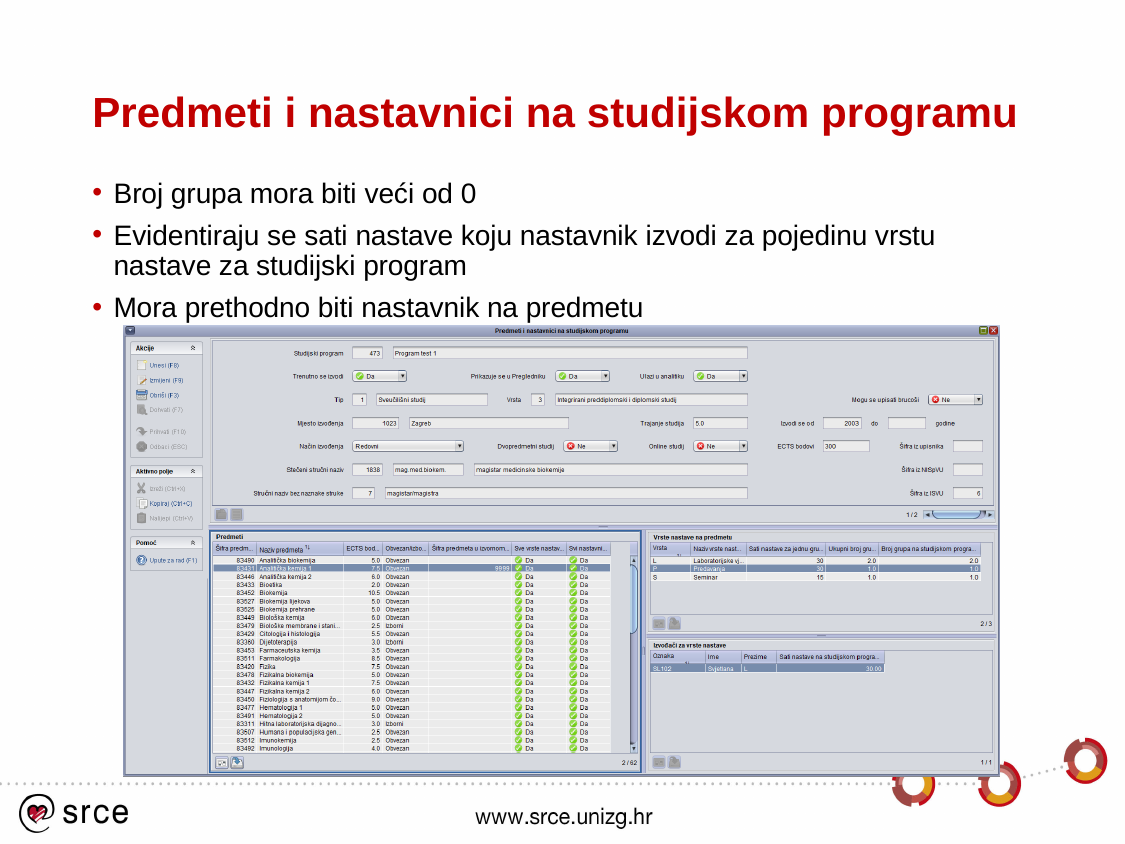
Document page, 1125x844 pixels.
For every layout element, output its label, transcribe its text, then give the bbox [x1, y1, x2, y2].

title Predmeti i nastavnici na studijskom programu [77, 63, 1048, 165]
list Broj grupa mora biti veći od 0 Evidentiraju se sati nastave koju nastavnik izvodi za pojedinu vrstu nastave za studijski program Mora prethodno biti nastavnik na predmetu [77, 171, 1048, 760]
picture [0, 0, 1125, 844]
